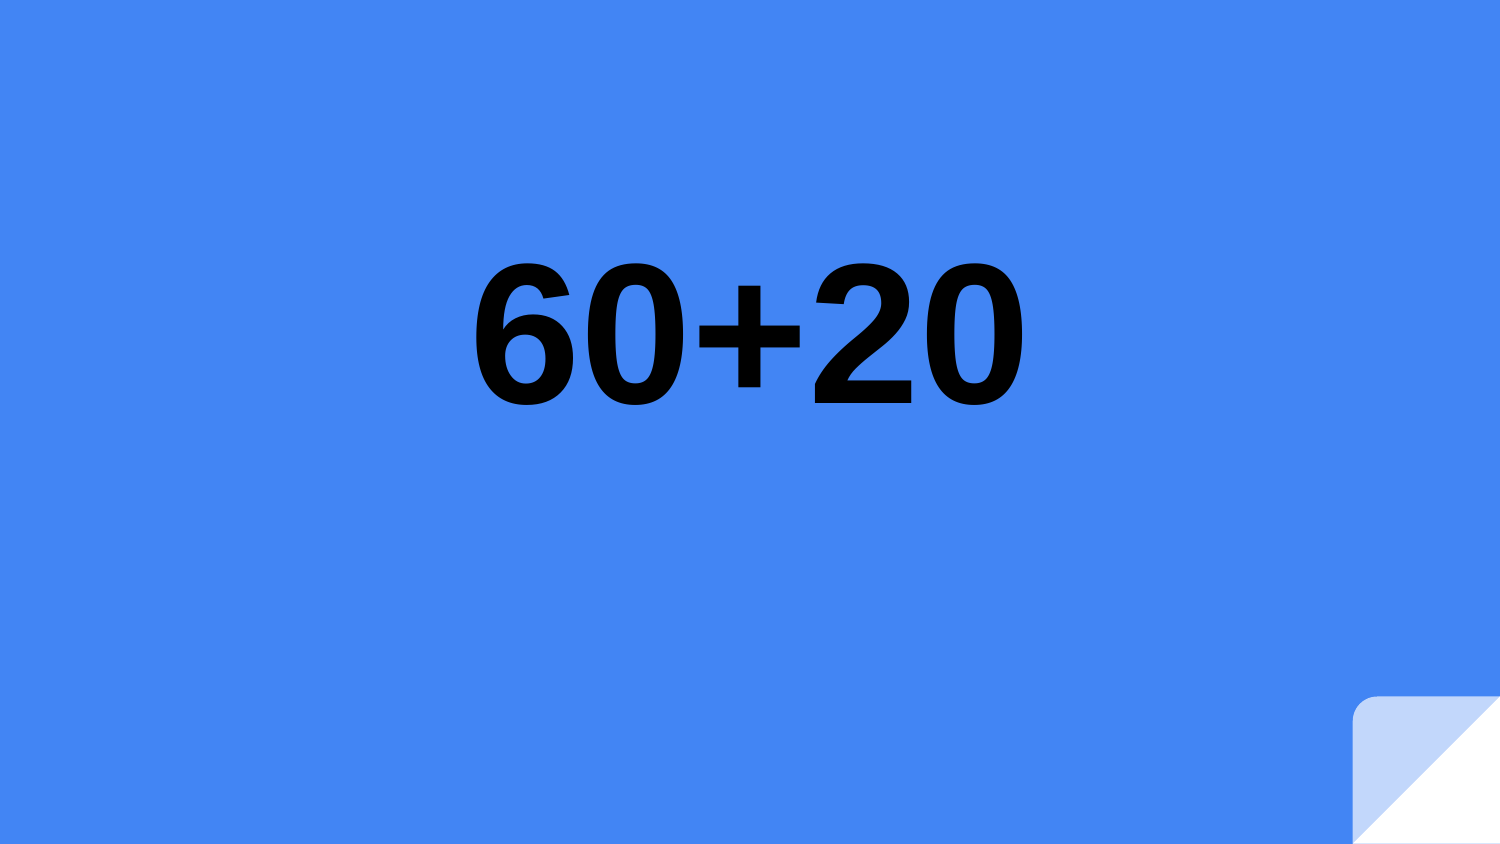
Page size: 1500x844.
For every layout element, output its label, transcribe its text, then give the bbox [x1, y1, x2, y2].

title 60+20 [51, 207, 1449, 459]
